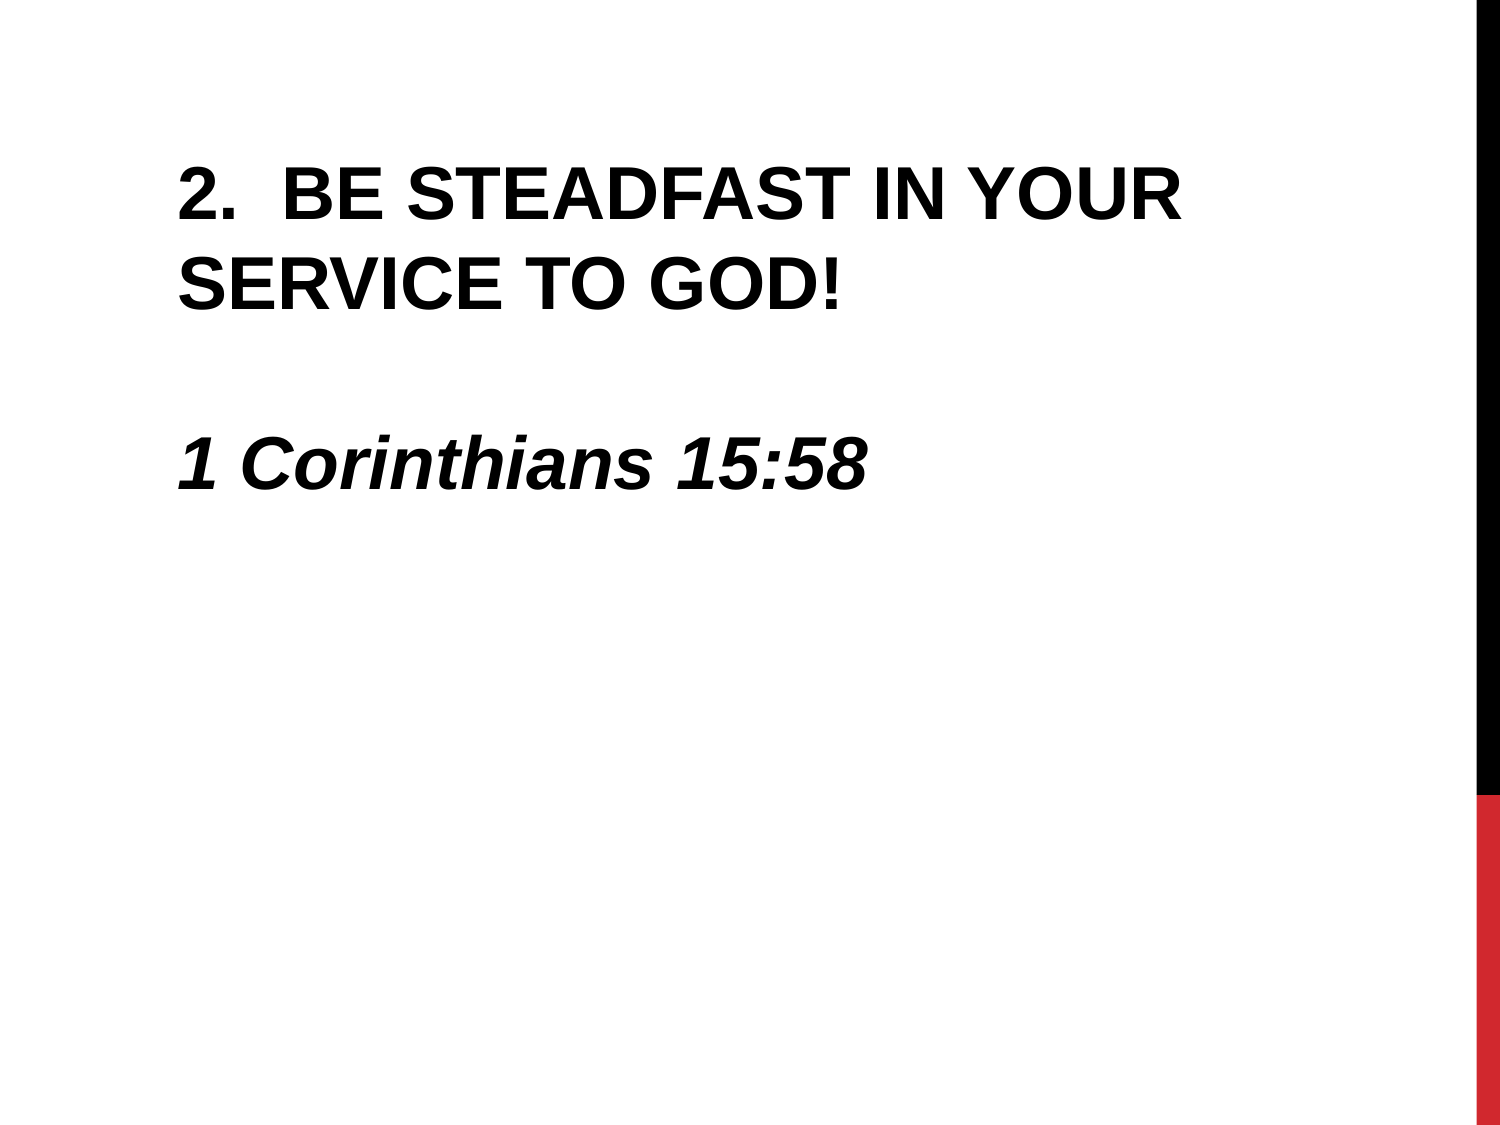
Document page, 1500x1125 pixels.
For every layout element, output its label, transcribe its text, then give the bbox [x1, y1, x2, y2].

text_box 2. BE STEADFAST IN YOUR SERVICE TO GOD! 1 Corinthians 15:58 [162, 137, 1400, 513]
